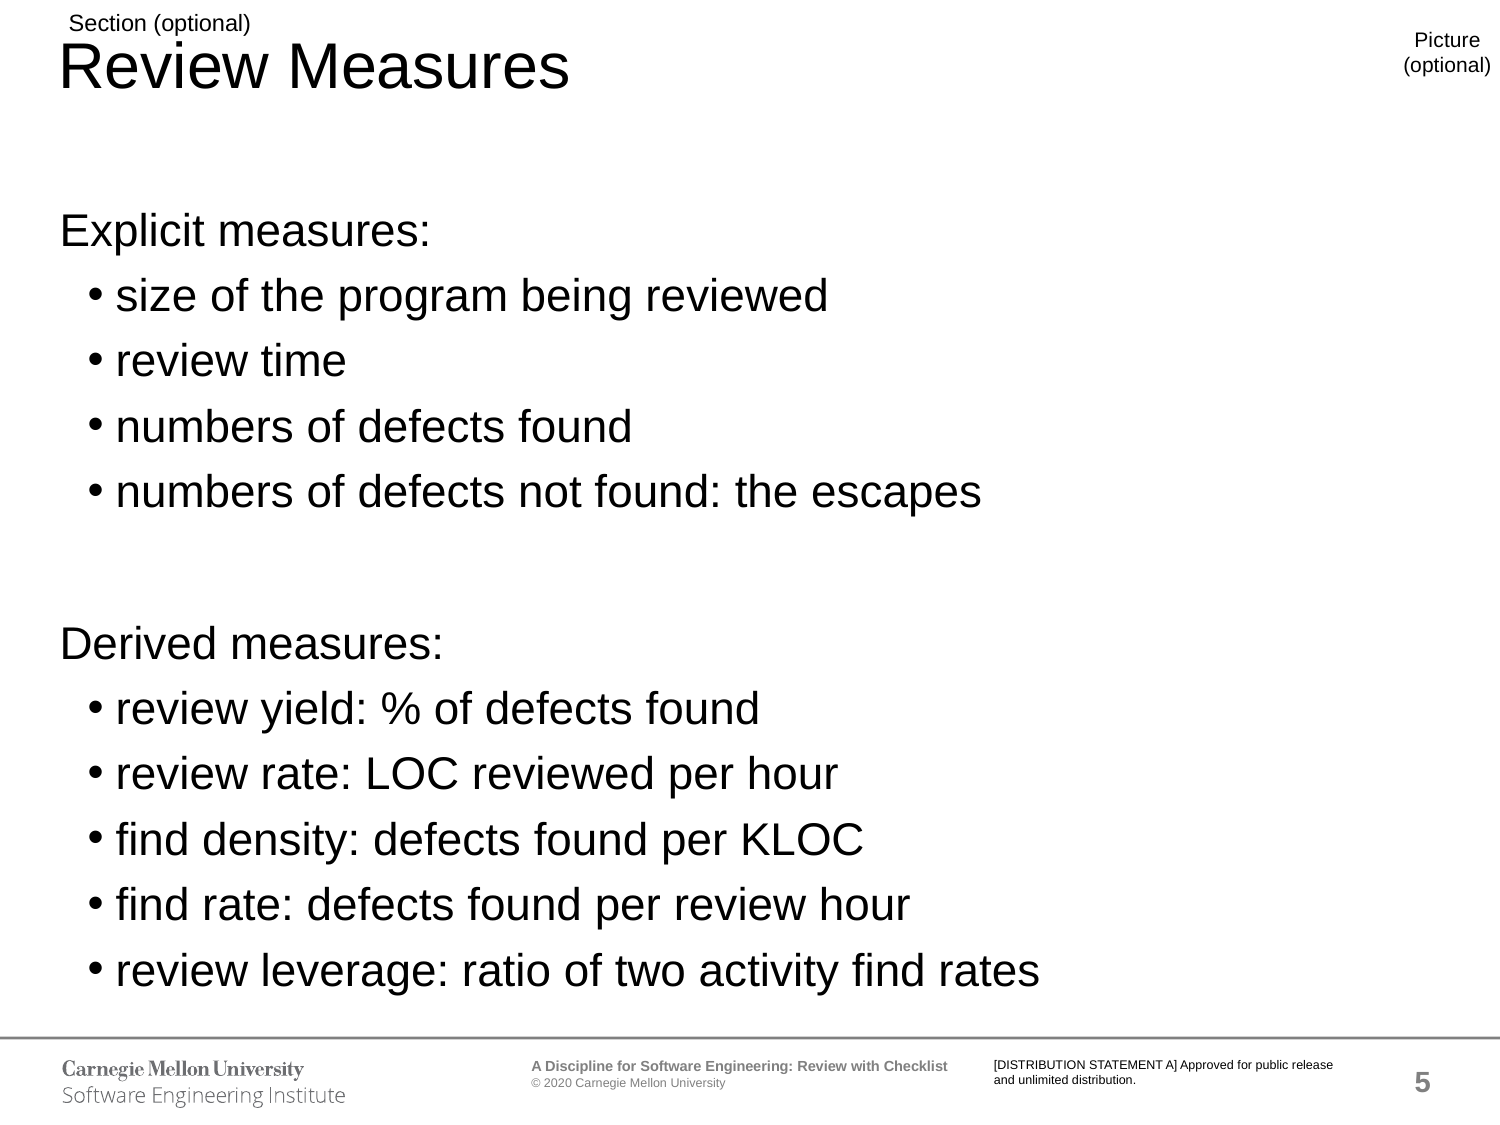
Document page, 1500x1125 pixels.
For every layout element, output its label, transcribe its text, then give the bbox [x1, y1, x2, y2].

title Review Measures [58, 33, 1408, 174]
list Explicit measures: size of the program being reviewed review time numbers of defects found numbers of defects not found: the escapes Derived measures: review yield: % of defects found review rate: LOC reviewed per hour find density: defects found per KLOC find rate: defects found per review hour review leverage: ratio of two activity find rates [59, 200, 1410, 1049]
